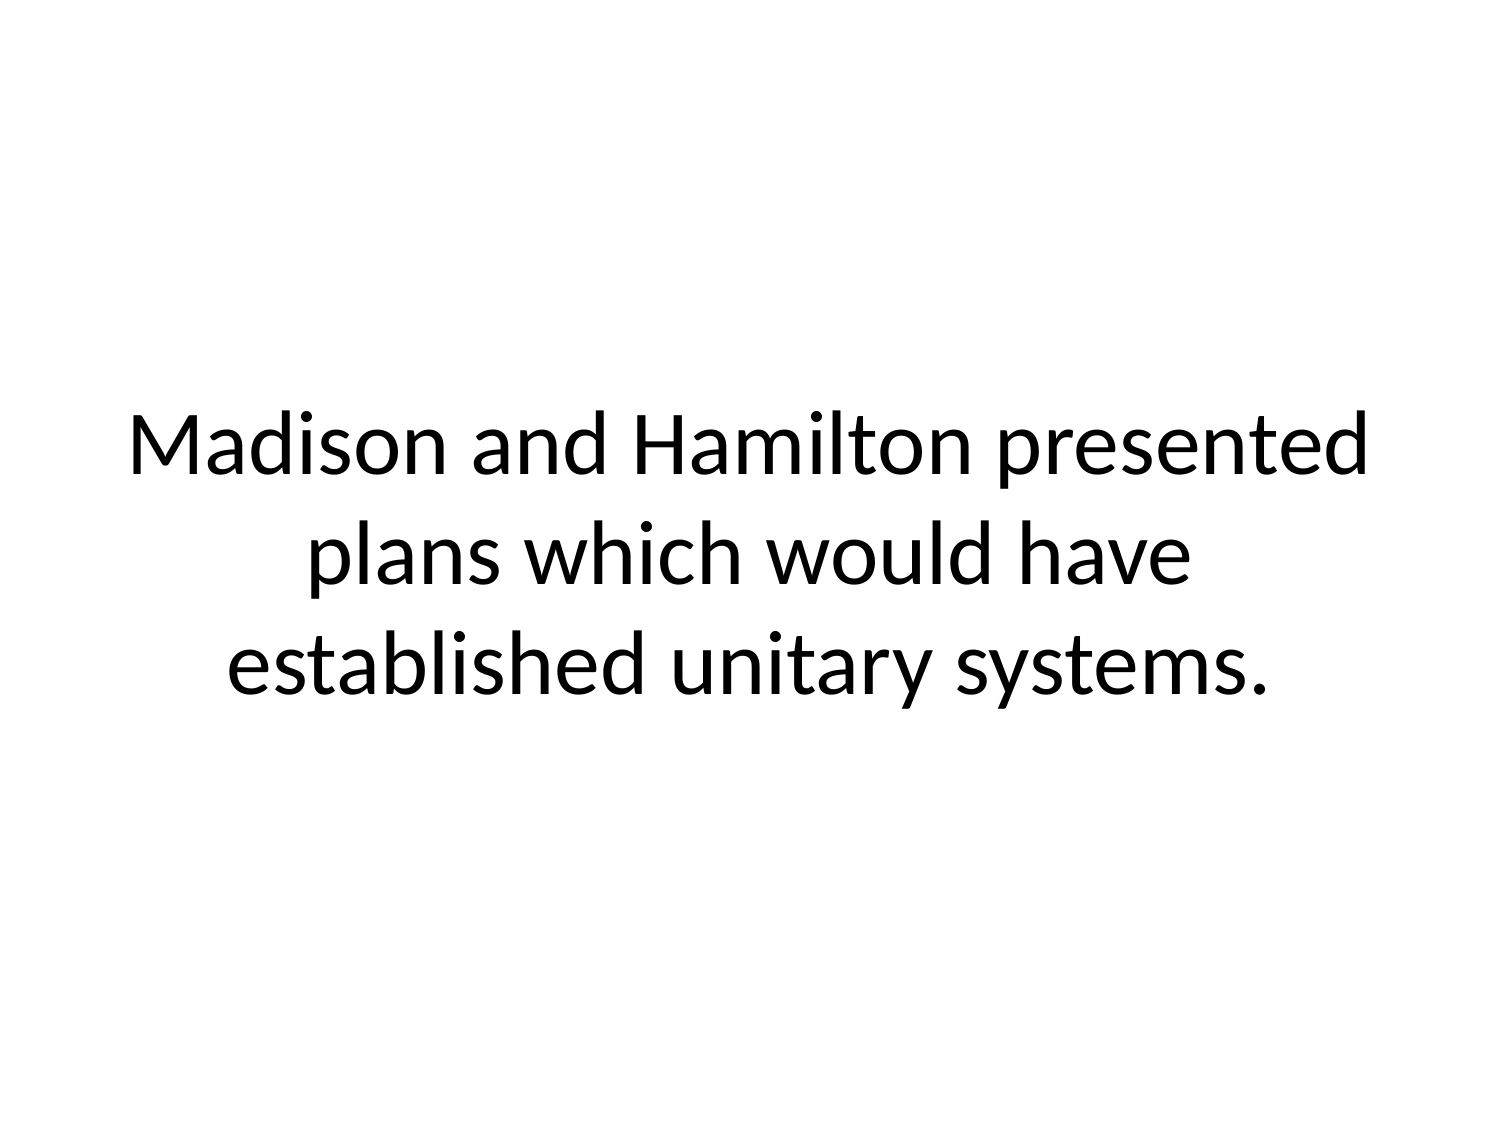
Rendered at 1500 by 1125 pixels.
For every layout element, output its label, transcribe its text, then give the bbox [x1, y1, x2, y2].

title Madison and Hamilton presented plans which would have established unitary systems. [74, 44, 1426, 1051]
